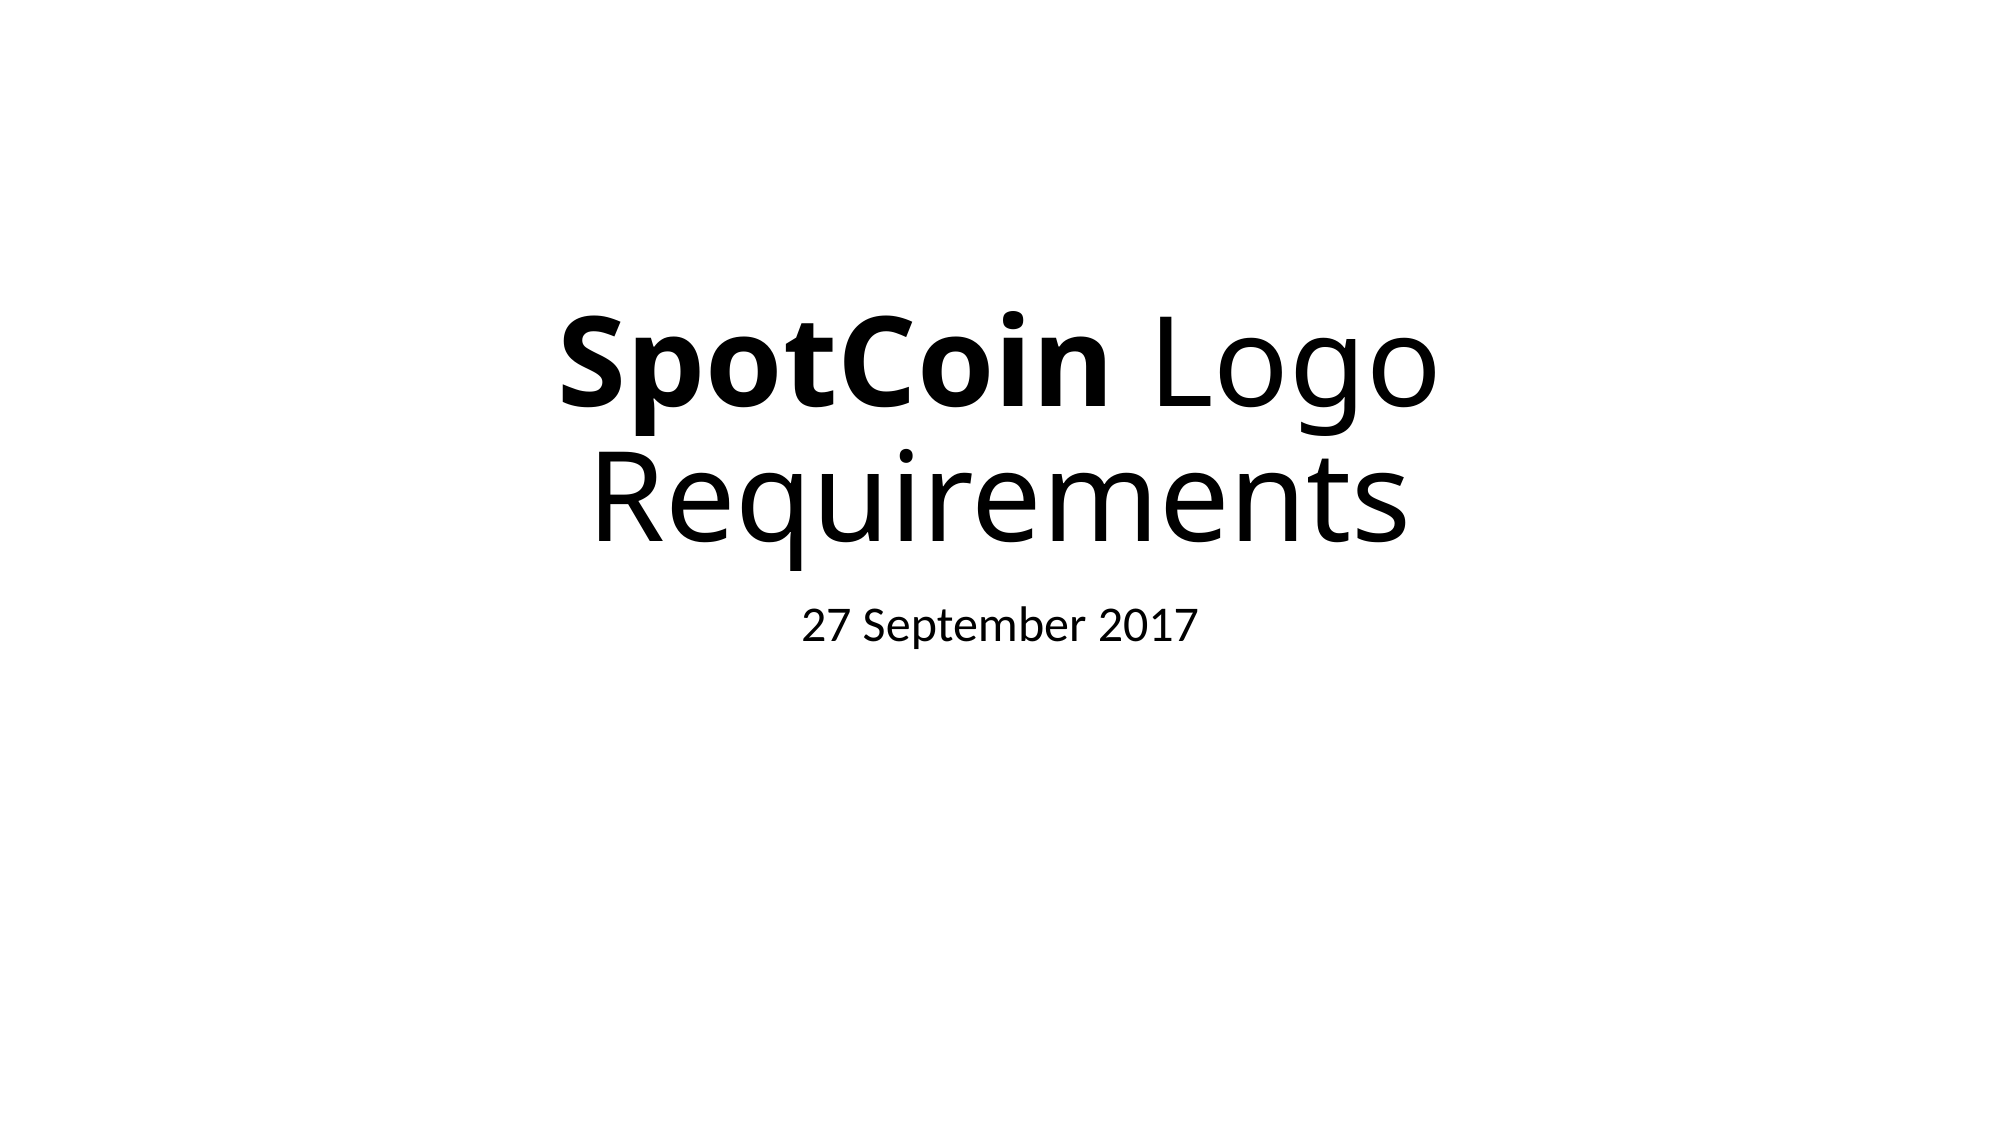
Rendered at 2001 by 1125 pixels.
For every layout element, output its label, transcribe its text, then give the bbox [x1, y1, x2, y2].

title SpotCoin Logo Requirements [249, 184, 1750, 576]
subtitle 27 September 2017 [249, 590, 1750, 863]
